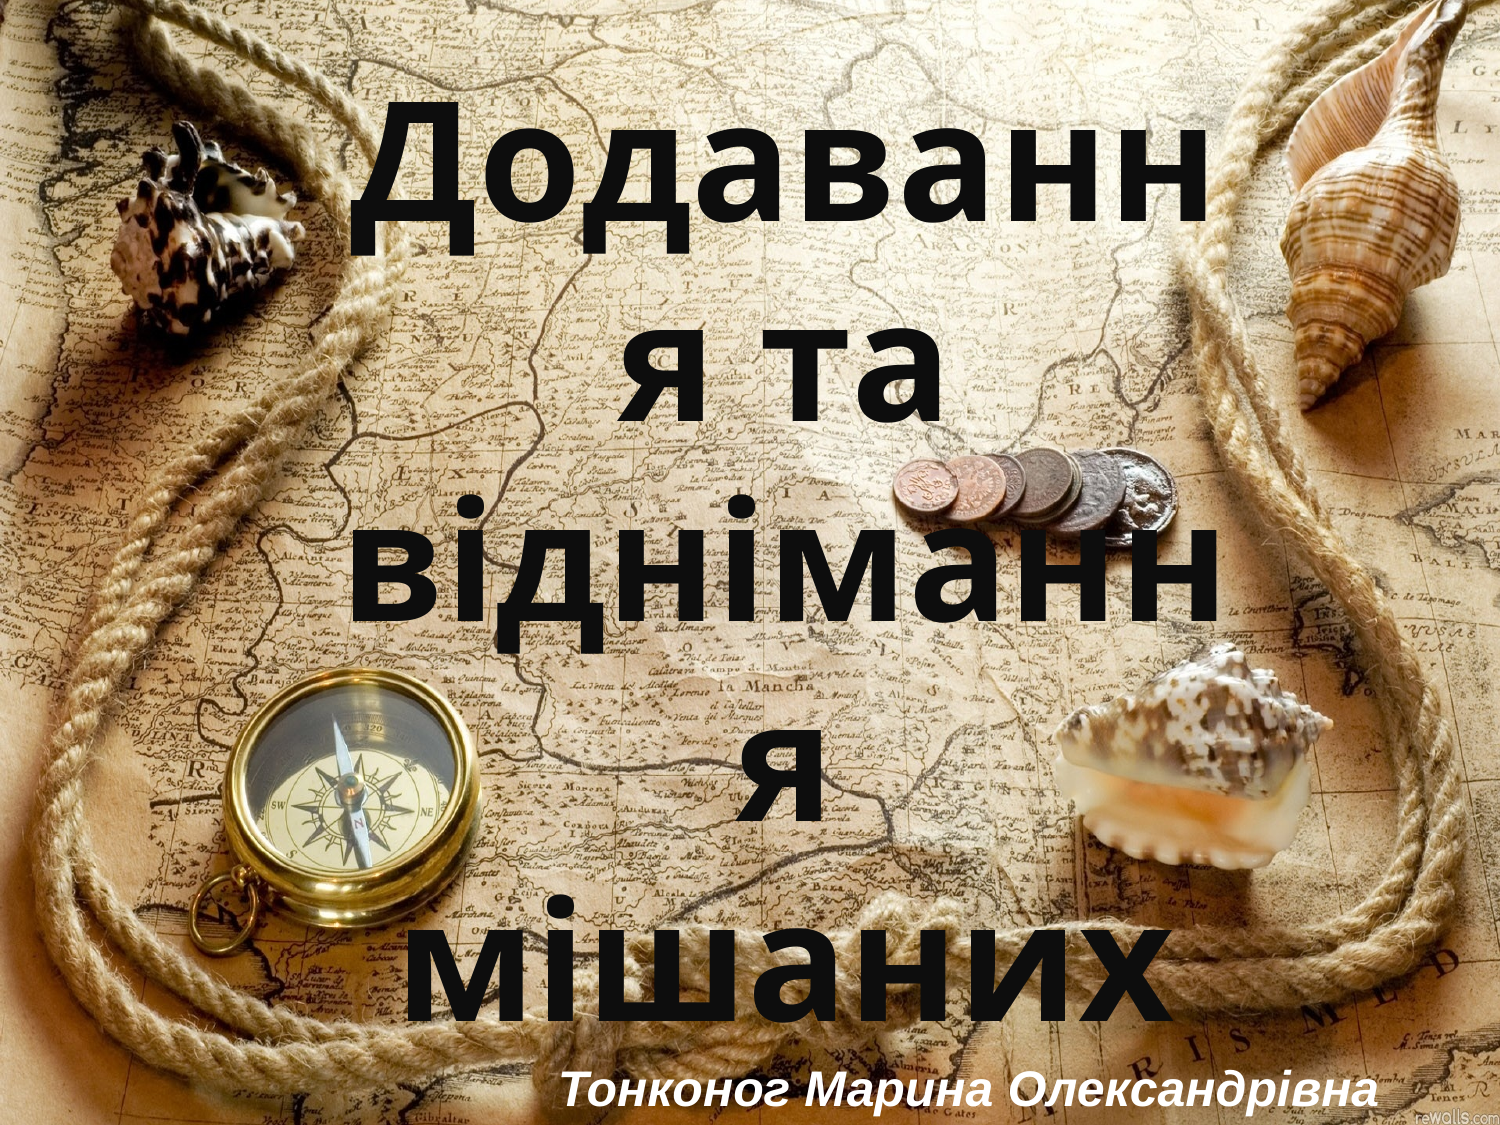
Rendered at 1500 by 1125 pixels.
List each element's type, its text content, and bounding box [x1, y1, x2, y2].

picture [0, 0, 1500, 1125]
text_box Додавання та віднімання мішаних чисел [324, 47, 1247, 1125]
text_box Тонконог Марина Олександрівна [543, 1049, 1500, 1124]
